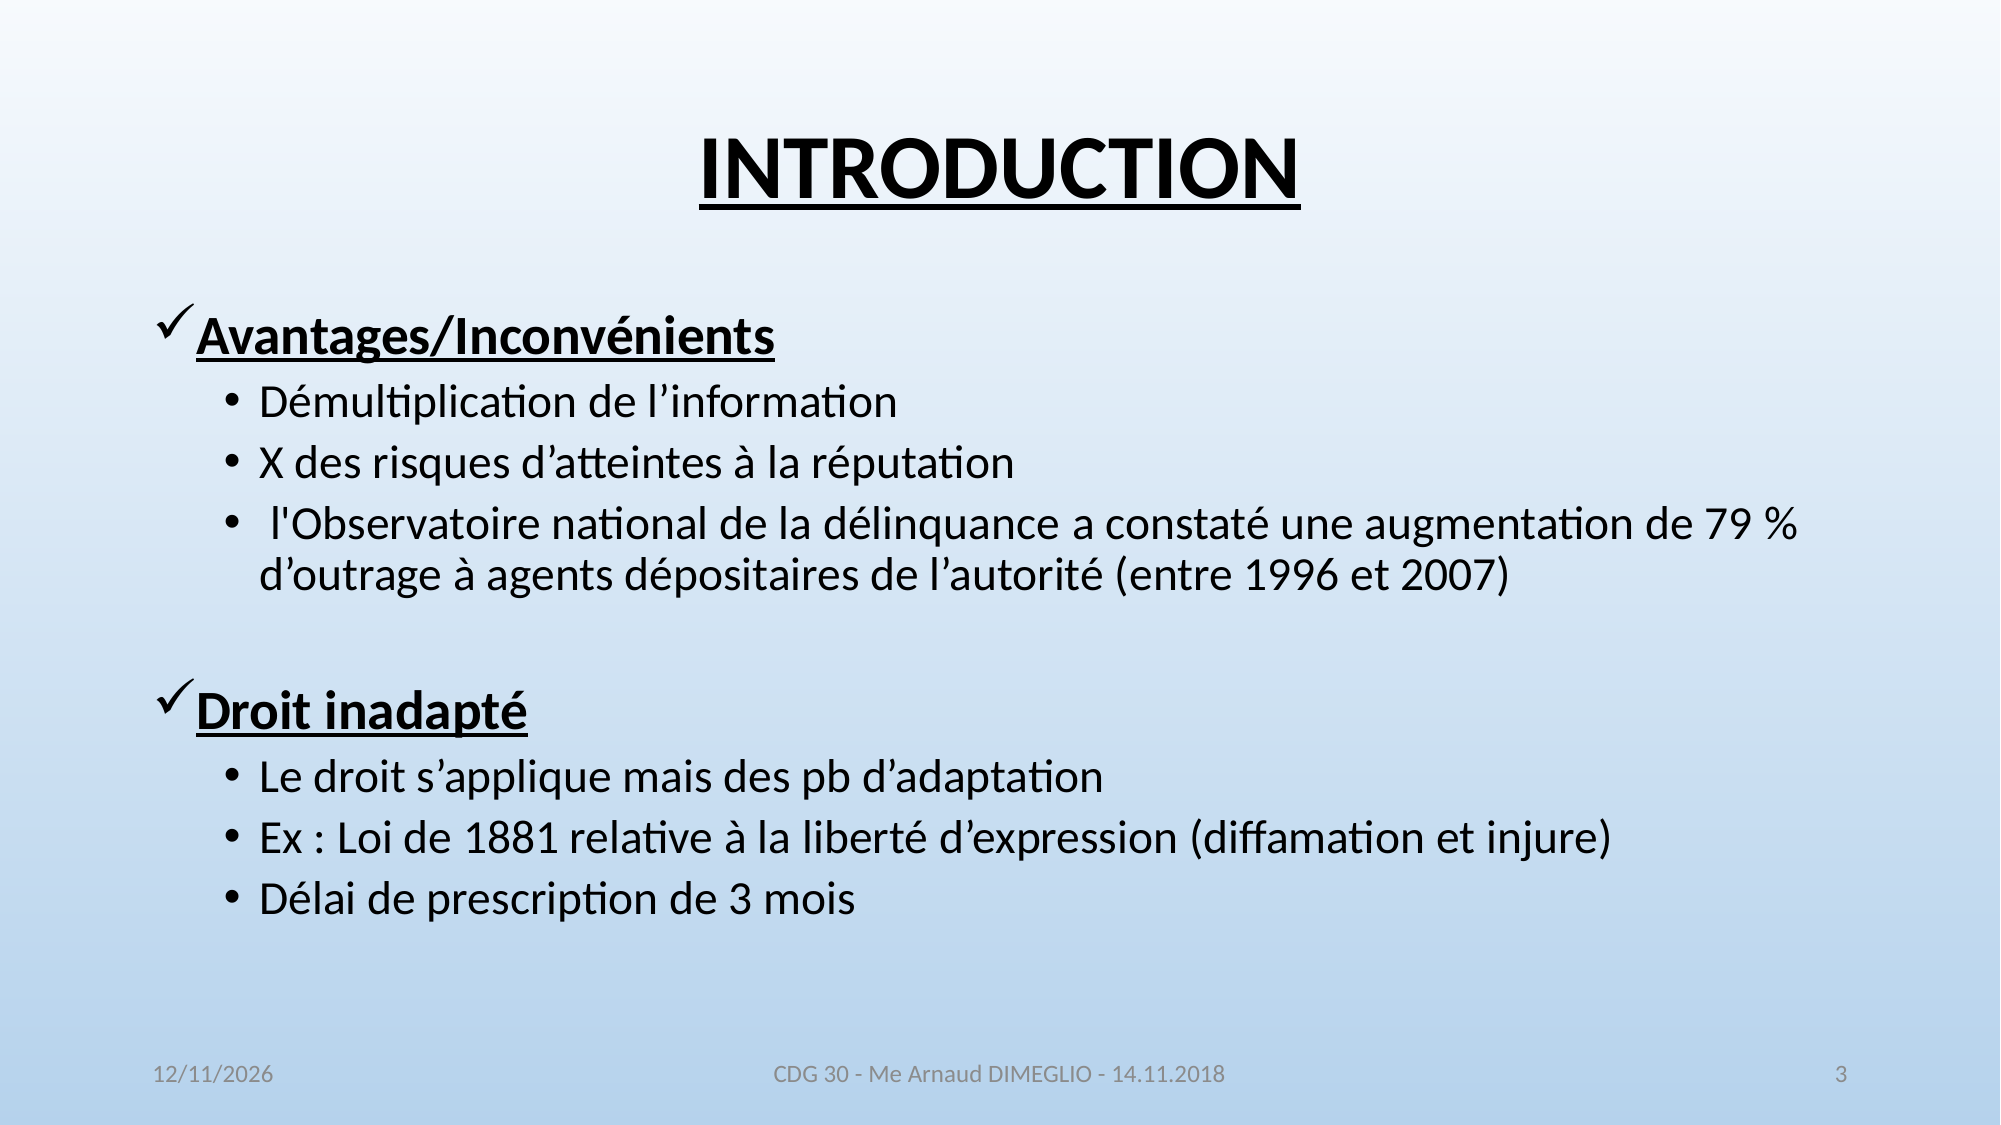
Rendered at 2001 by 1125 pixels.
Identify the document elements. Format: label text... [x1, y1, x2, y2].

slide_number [137, 1042, 588, 1103]
slide_number 3 [1412, 1042, 1863, 1103]
footer CDG 30 - Me Arnaud DIMEGLIO - 14.11.2018 [662, 1042, 1338, 1103]
list Avantages/Inconvénients Démultiplication de l’information X des risques d’atteintes à la réputation l'Observatoire national de la délinquance a constaté une augmentation de 79 % d’outrage à agents dépositaires de l’autorité (entre 1996 et 2007) Droit inadapté Le droit s’applique mais des pb d’adaptation Ex : Loi de 1881 relative à la liberté d’expression (diffamation et injure) Délai de prescription de 3 mois [137, 299, 1863, 1014]
title INTRODUCTION [137, 59, 1863, 278]
